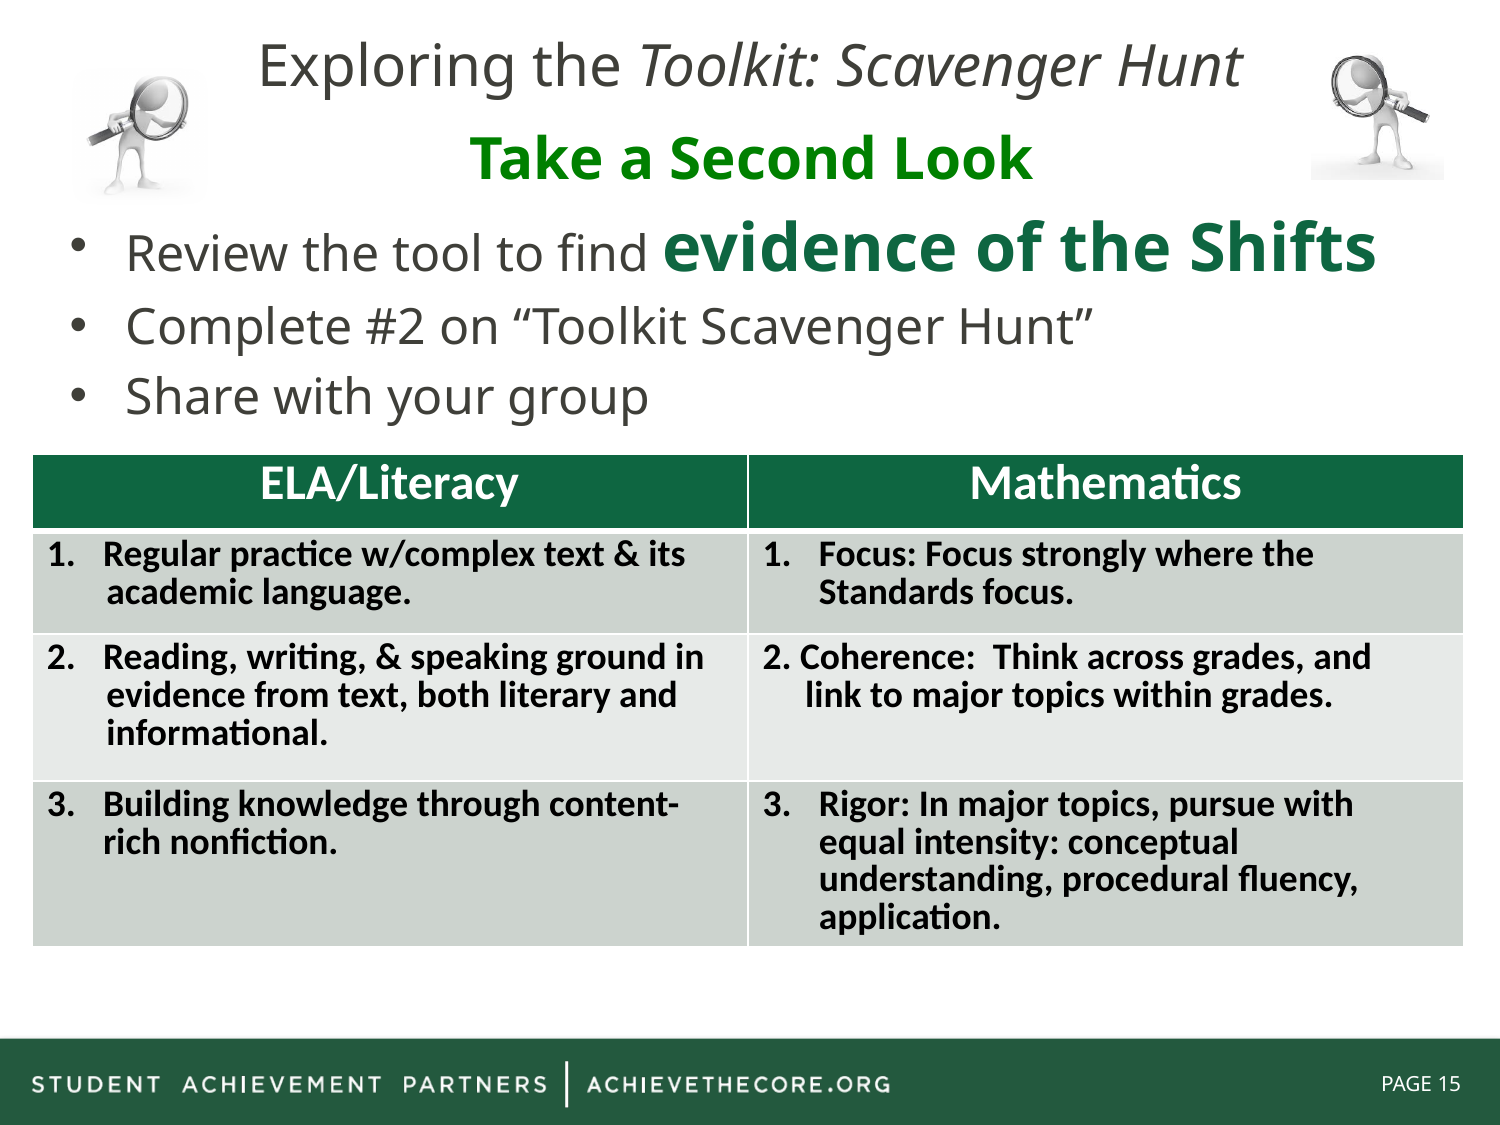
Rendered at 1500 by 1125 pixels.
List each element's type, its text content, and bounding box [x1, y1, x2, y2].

table_cell Reading, writing, & speaking ground in evidence from text, both literary and informational. [33, 635, 747, 780]
title Exploring the Toolkit: Scavenger Hunt [75, 13, 1425, 114]
table_cell Building knowledge through content-rich nonfiction. [33, 782, 747, 946]
table_header ELA/Literacy [33, 455, 747, 528]
list Take a Second Look Review the tool to find evidence of the Shifts Complete #2 on “Toolkit Scavenger Hunt” Share with your group [54, 113, 1464, 453]
picture [70, 67, 209, 206]
picture [1311, 47, 1444, 180]
table_header Mathematics [749, 455, 1463, 528]
table_cell Focus: Focus strongly where the Standards focus. [749, 534, 1463, 633]
table_cell Rigor: In major topics, pursue with equal intensity: conceptual understanding, procedural fluency, application. [749, 782, 1463, 946]
table_cell Regular practice w/complex text & its academic language. [33, 534, 747, 633]
table_cell 2. Coherence: Think across grades, and link to major topics within grades. [749, 635, 1463, 780]
